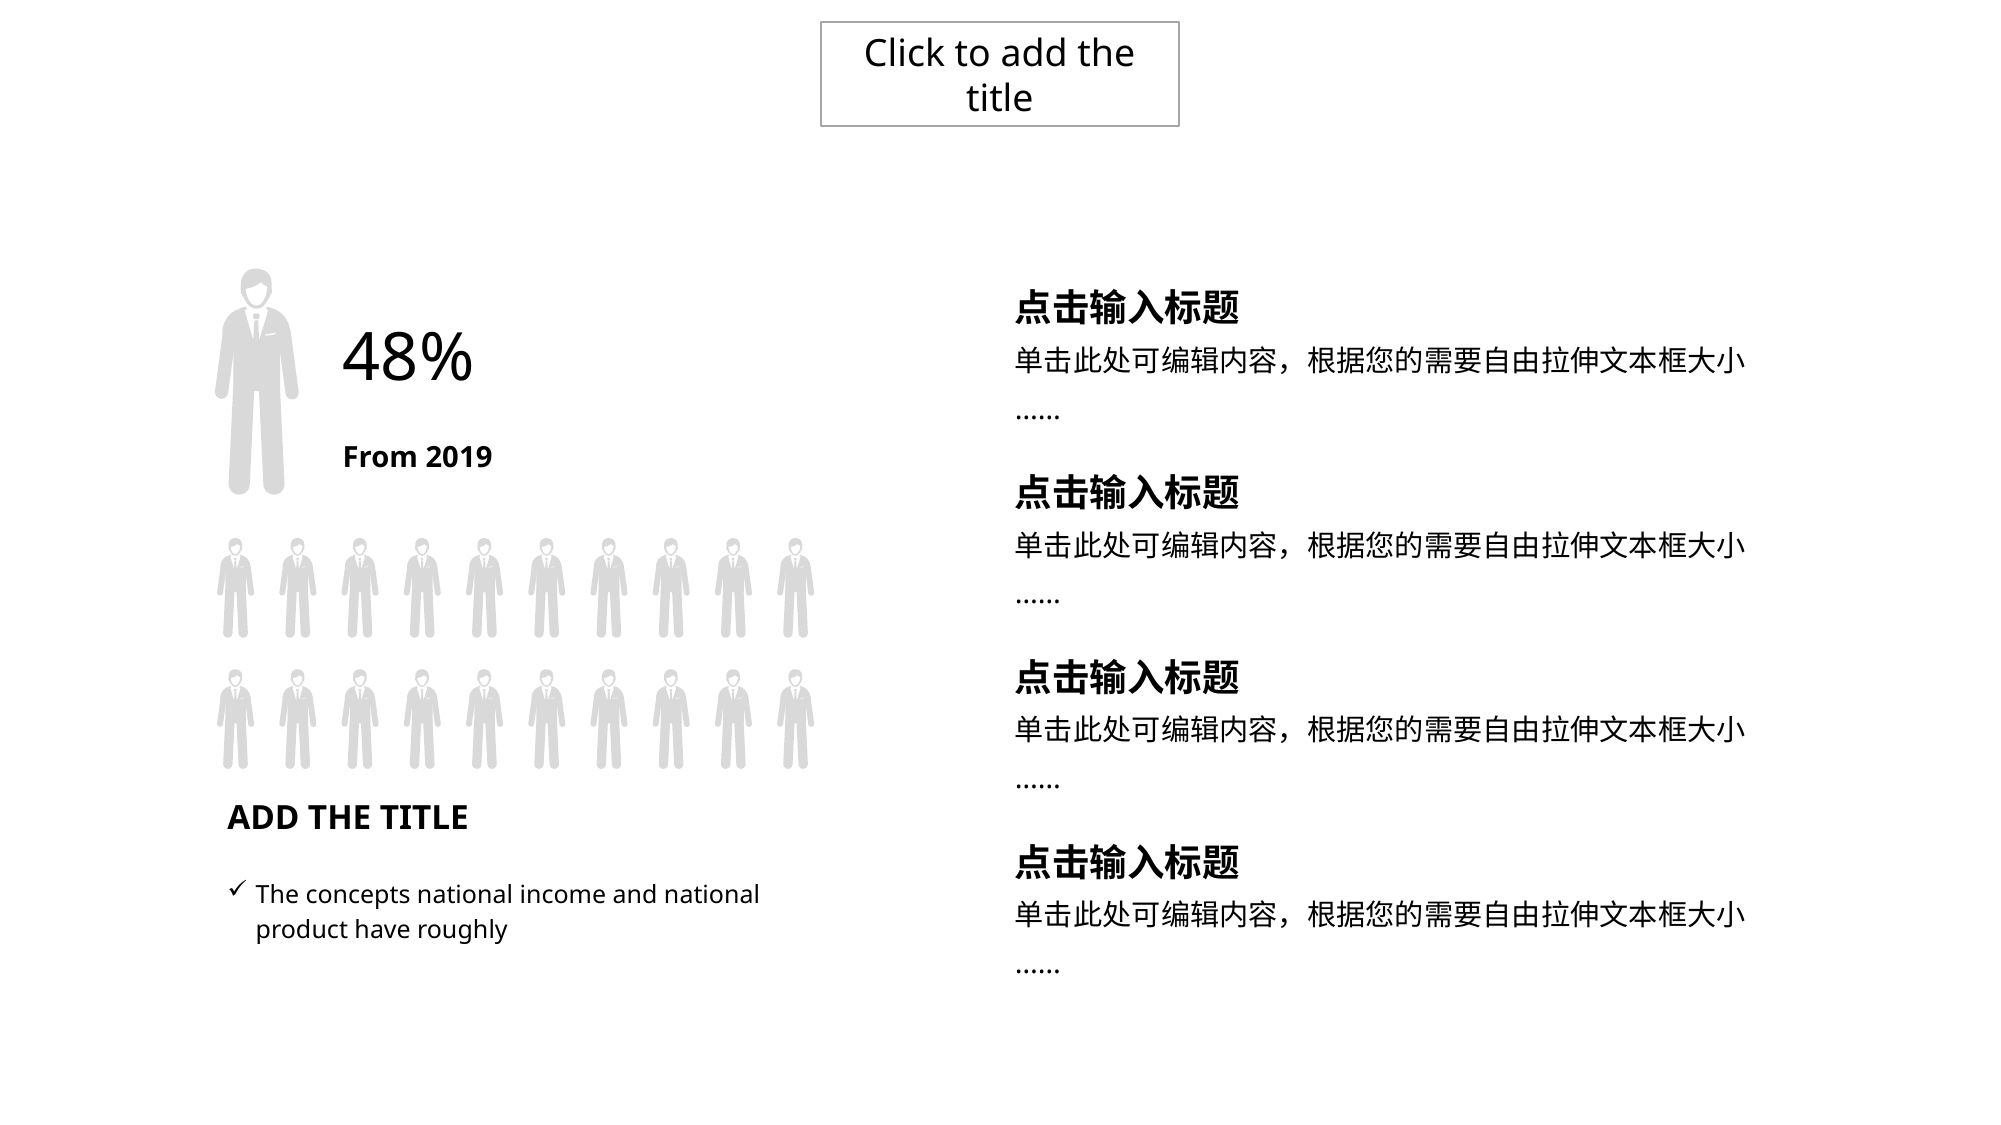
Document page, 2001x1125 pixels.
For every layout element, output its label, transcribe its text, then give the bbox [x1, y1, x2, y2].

text_box 点击输入标题 单击此处可编辑内容，根据您的需要自由拉伸文本框大小 …… [999, 822, 1953, 987]
text_box 点击输入标题 单击此处可编辑内容，根据您的需要自由拉伸文本框大小 …… [999, 268, 1953, 433]
text_box 点击输入标题 单击此处可编辑内容，根据您的需要自由拉伸文本框大小 …… [999, 637, 1953, 802]
text_box 点击输入标题 单击此处可编辑内容，根据您的需要自由拉伸文本框大小 …… [999, 452, 1953, 618]
text_box Click to add the title [820, 21, 1180, 127]
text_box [212, 268, 813, 952]
